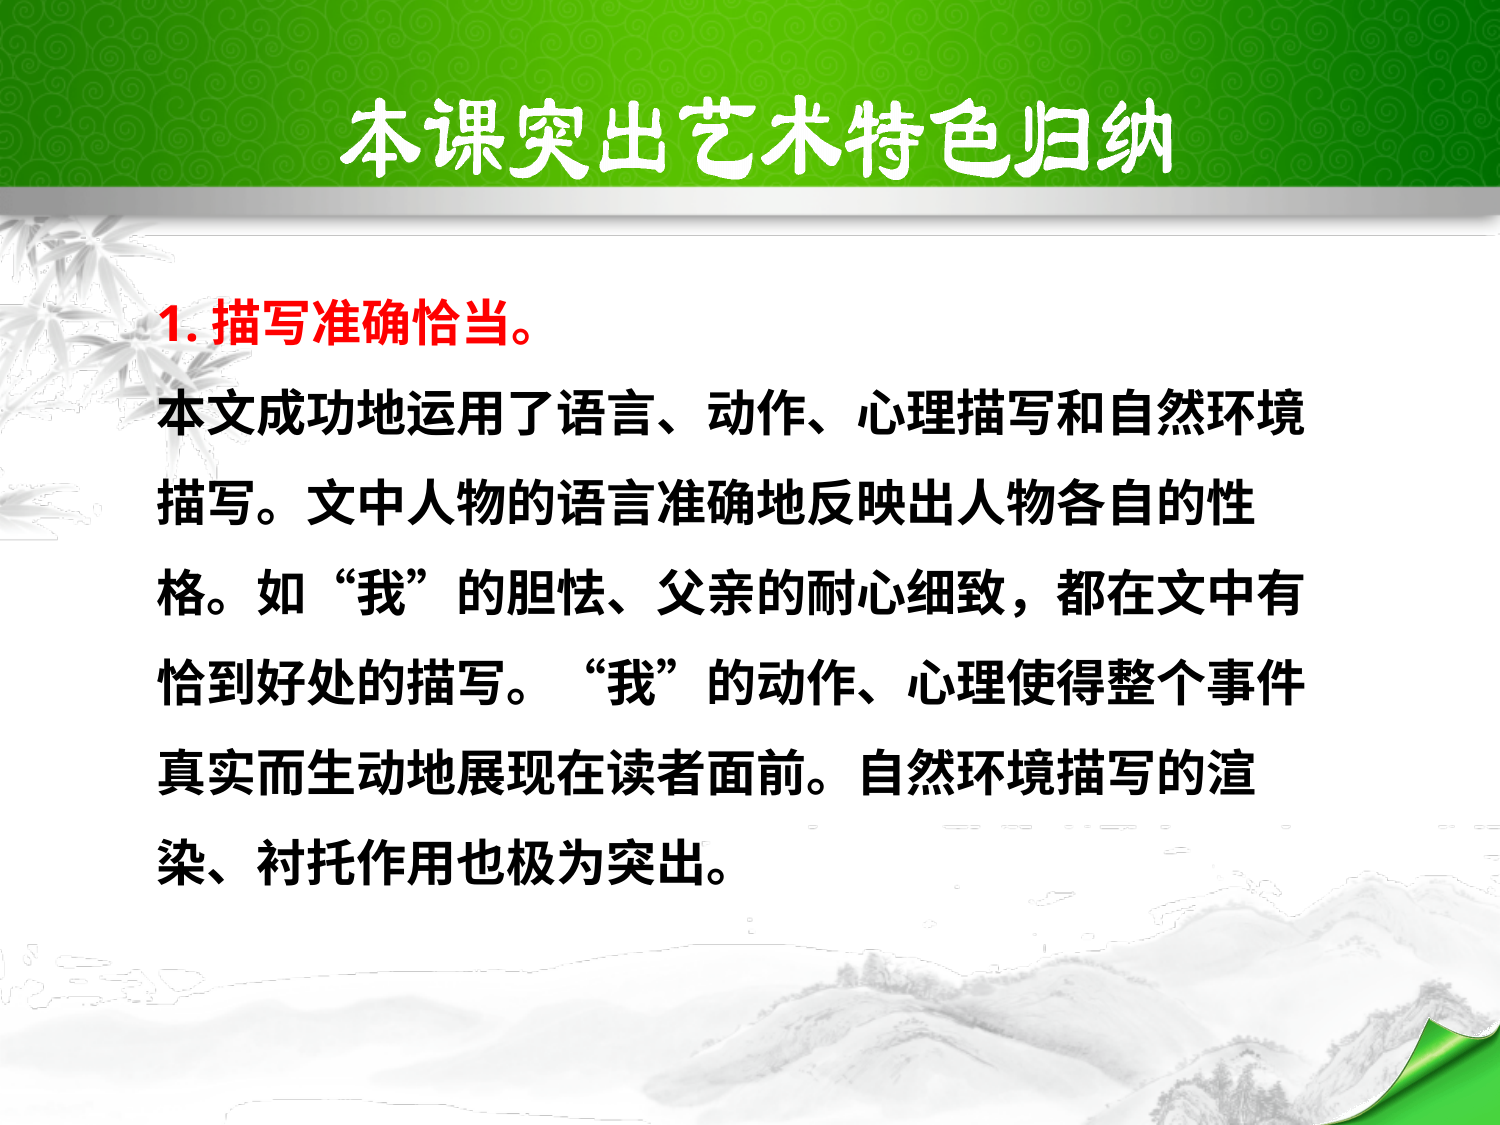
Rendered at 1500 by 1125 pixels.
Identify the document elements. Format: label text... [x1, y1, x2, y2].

picture [0, 779, 1500, 1125]
picture [0, 0, 1500, 570]
text_box 1.描写准确恰当。 本文成功地运用了语言、动作、心理描写和自然环境描写。文中人物的语言准确地反映出人物各自的性格。如“我”的胆怯、父亲的耐心细致，都在文中有恰到好处的描写。“我”的动作、心理使得整个事件真实而生动地展现在读者面前。自然环境描写的渲染、衬托作用也极为突出。 [141, 579, 1371, 777]
